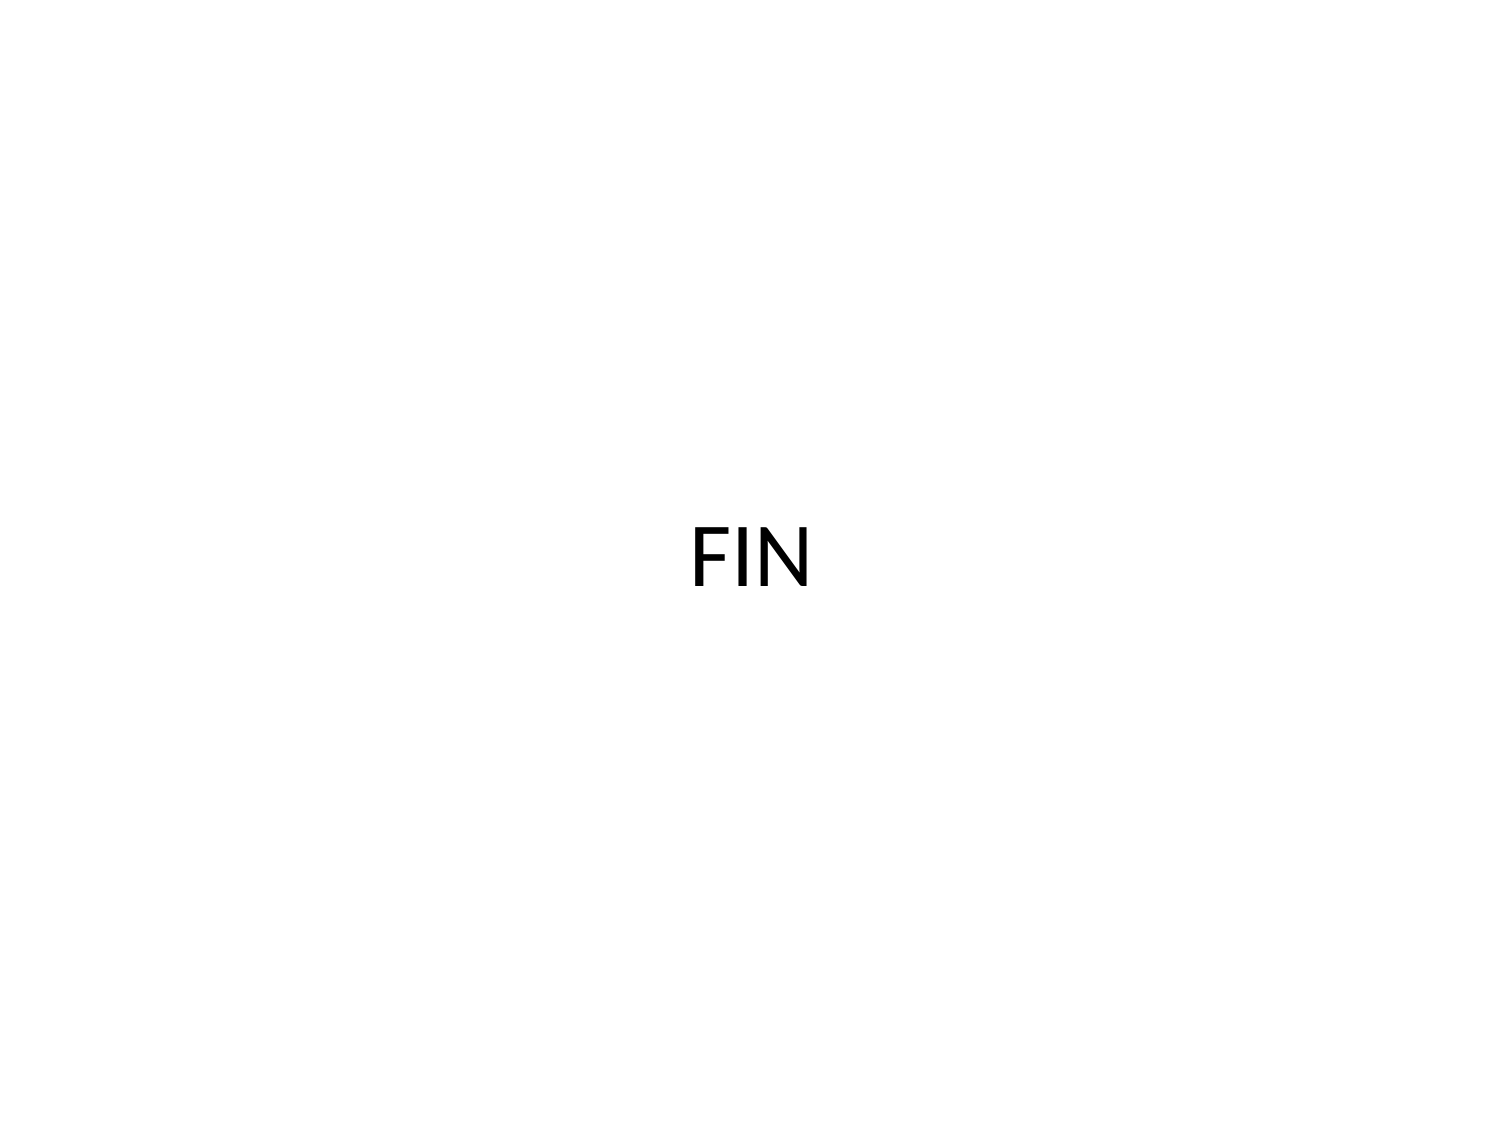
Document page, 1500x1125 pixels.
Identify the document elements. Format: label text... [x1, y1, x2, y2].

title FIN [76, 456, 1427, 644]
